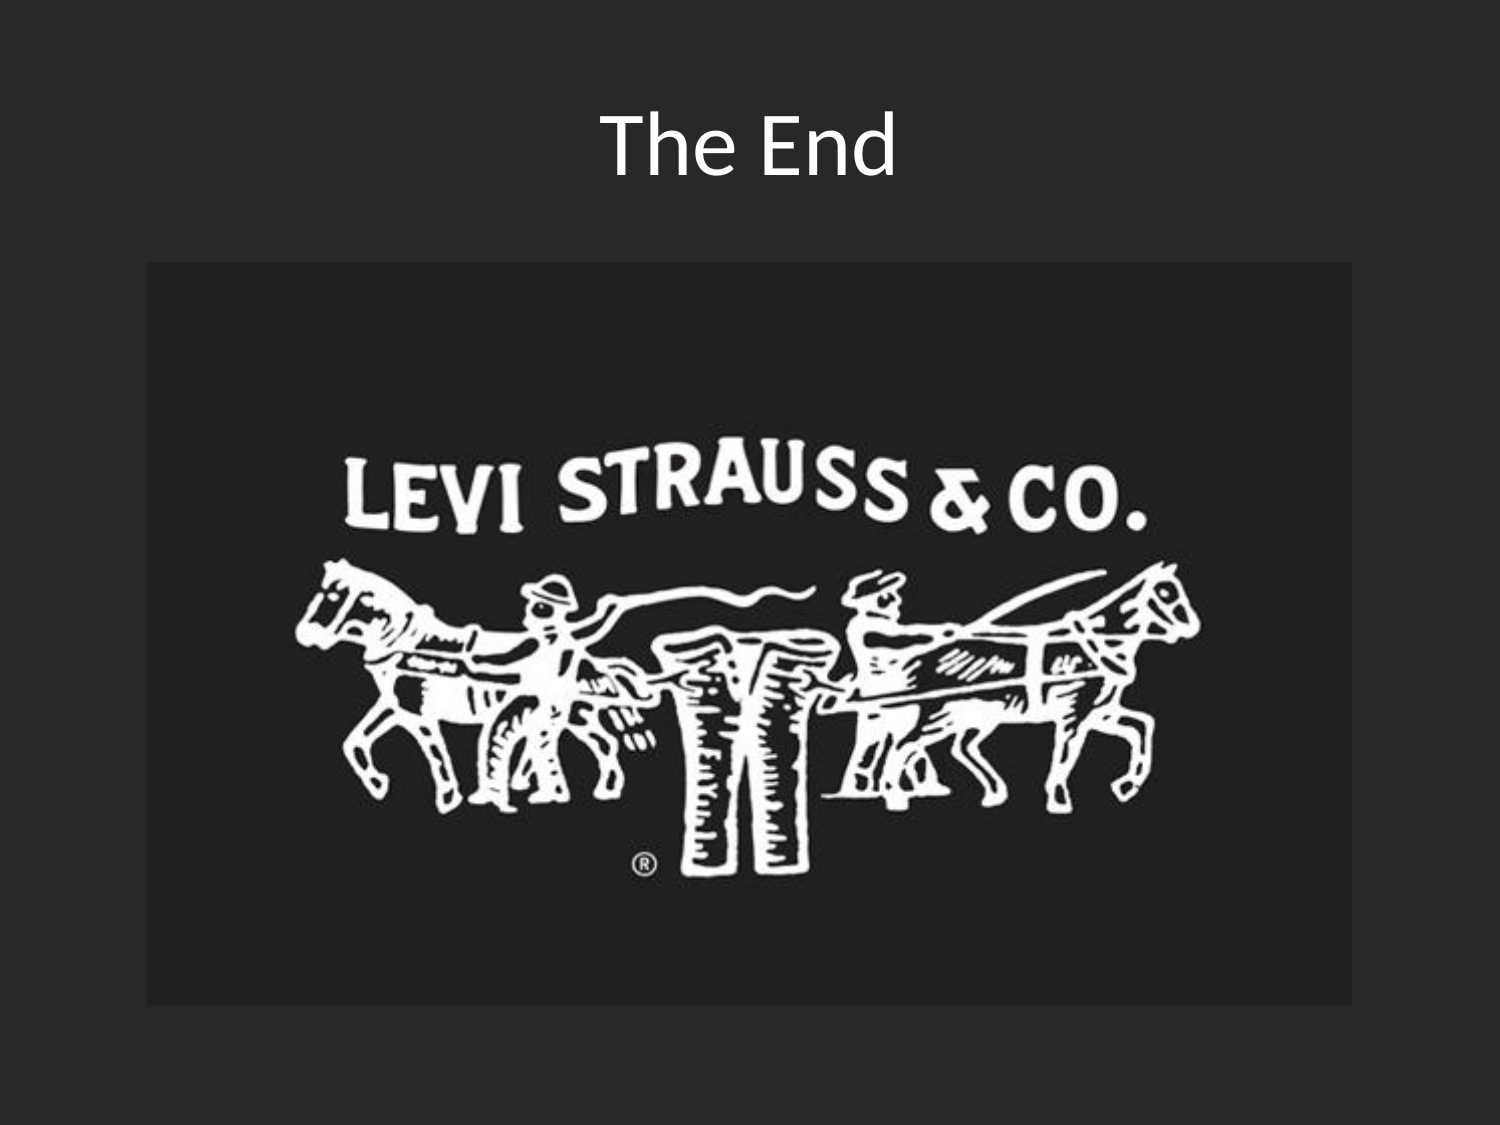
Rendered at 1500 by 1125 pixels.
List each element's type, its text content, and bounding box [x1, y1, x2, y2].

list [147, 262, 1353, 1006]
title The End [75, 45, 1425, 233]
